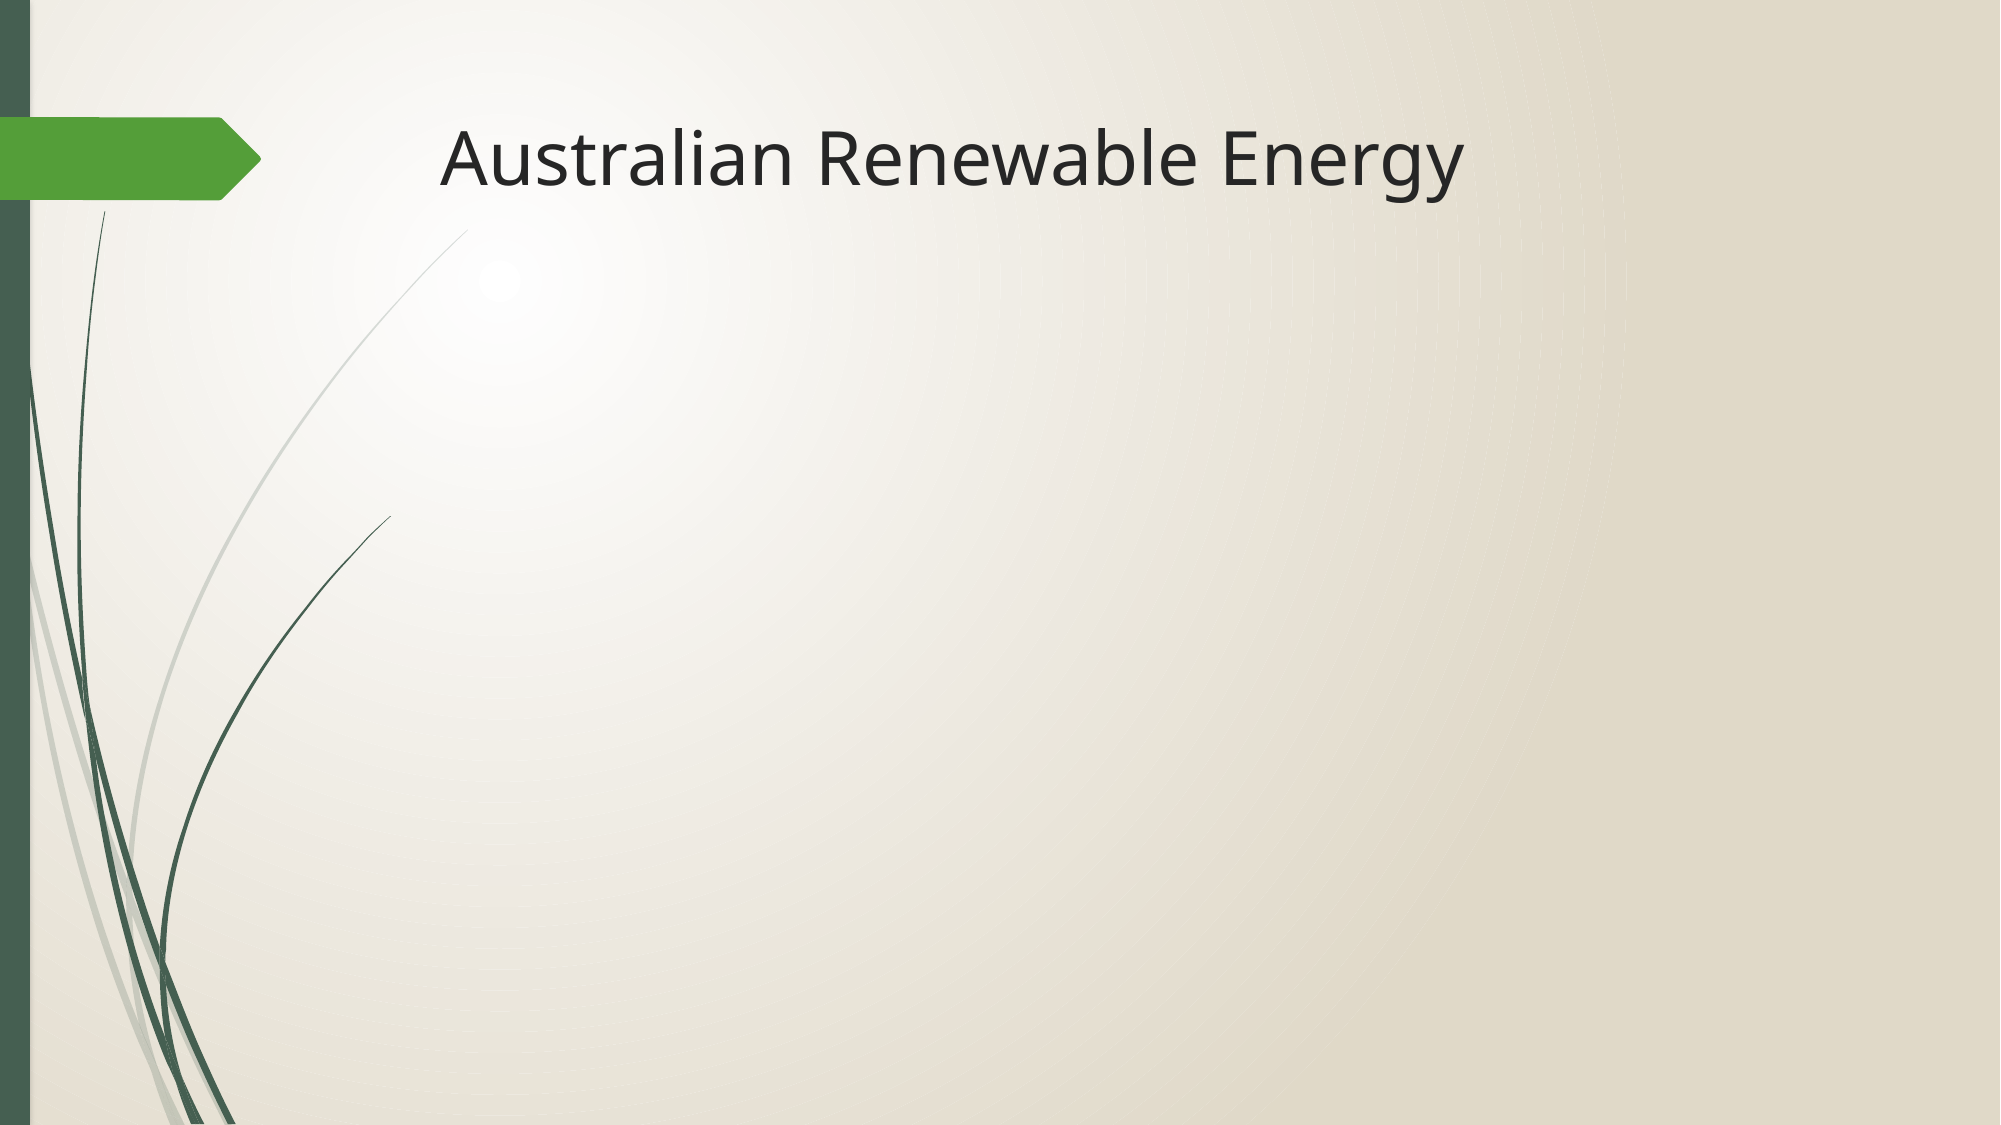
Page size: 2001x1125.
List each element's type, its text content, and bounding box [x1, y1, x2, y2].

title Australian Renewable Energy [425, 102, 1888, 313]
